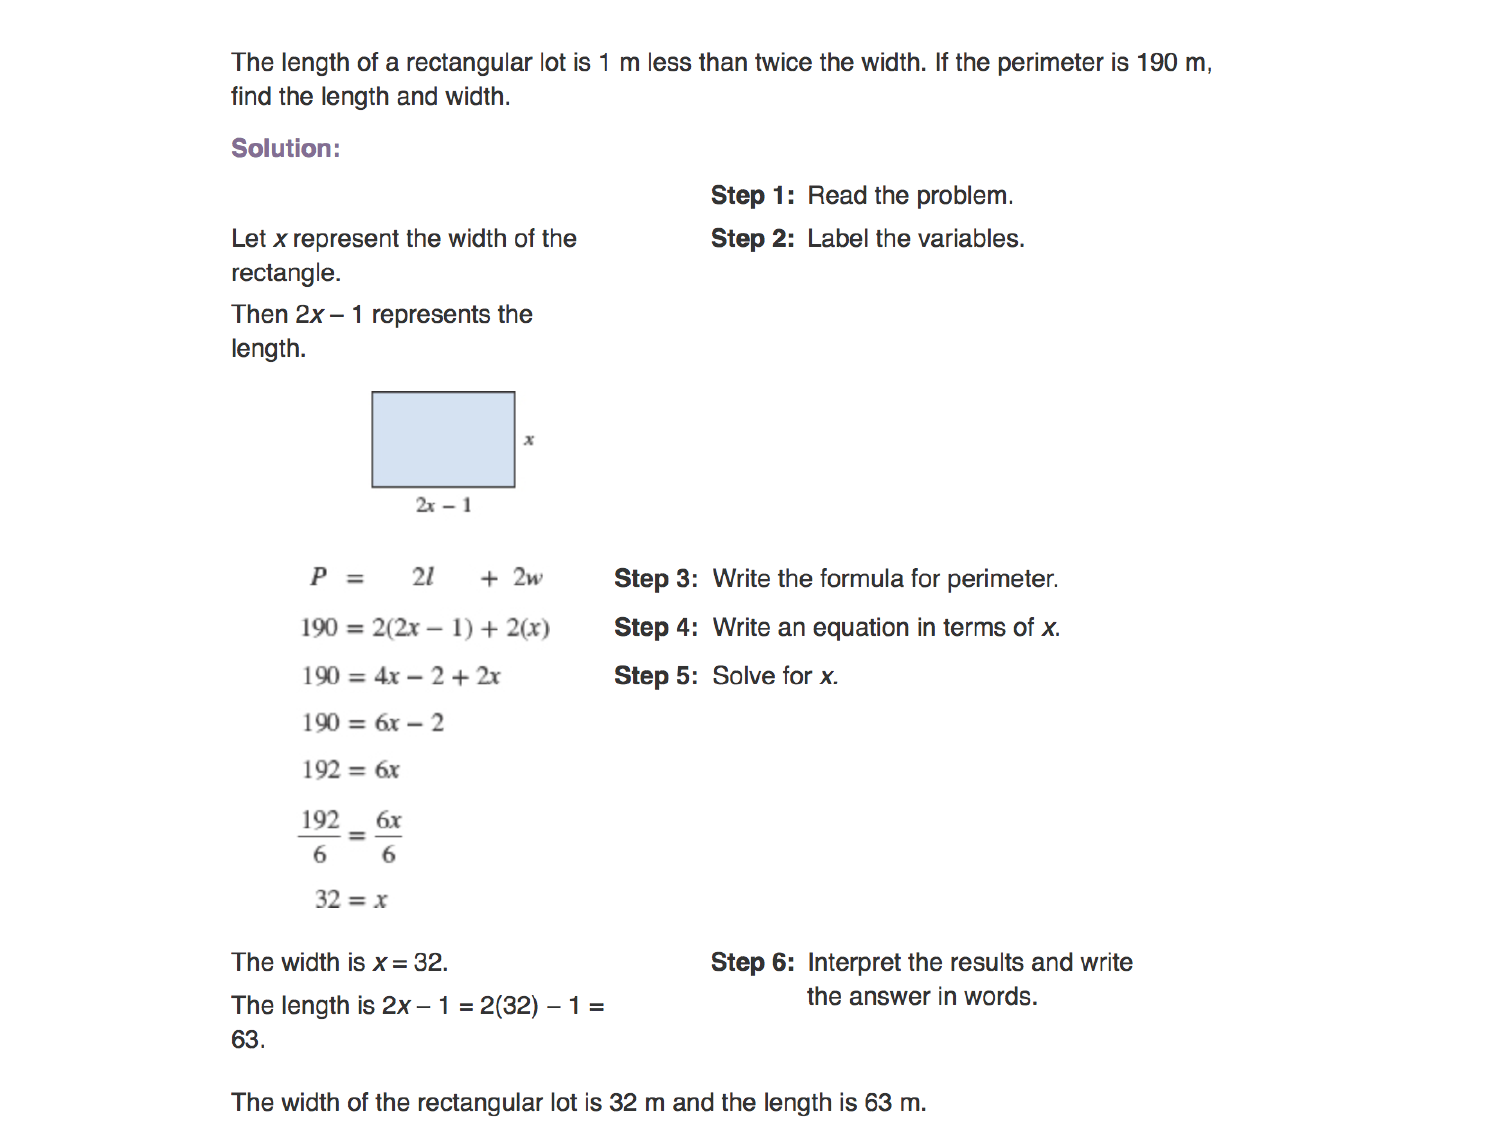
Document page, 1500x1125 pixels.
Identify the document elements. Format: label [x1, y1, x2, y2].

list [0, 44, 1500, 1125]
